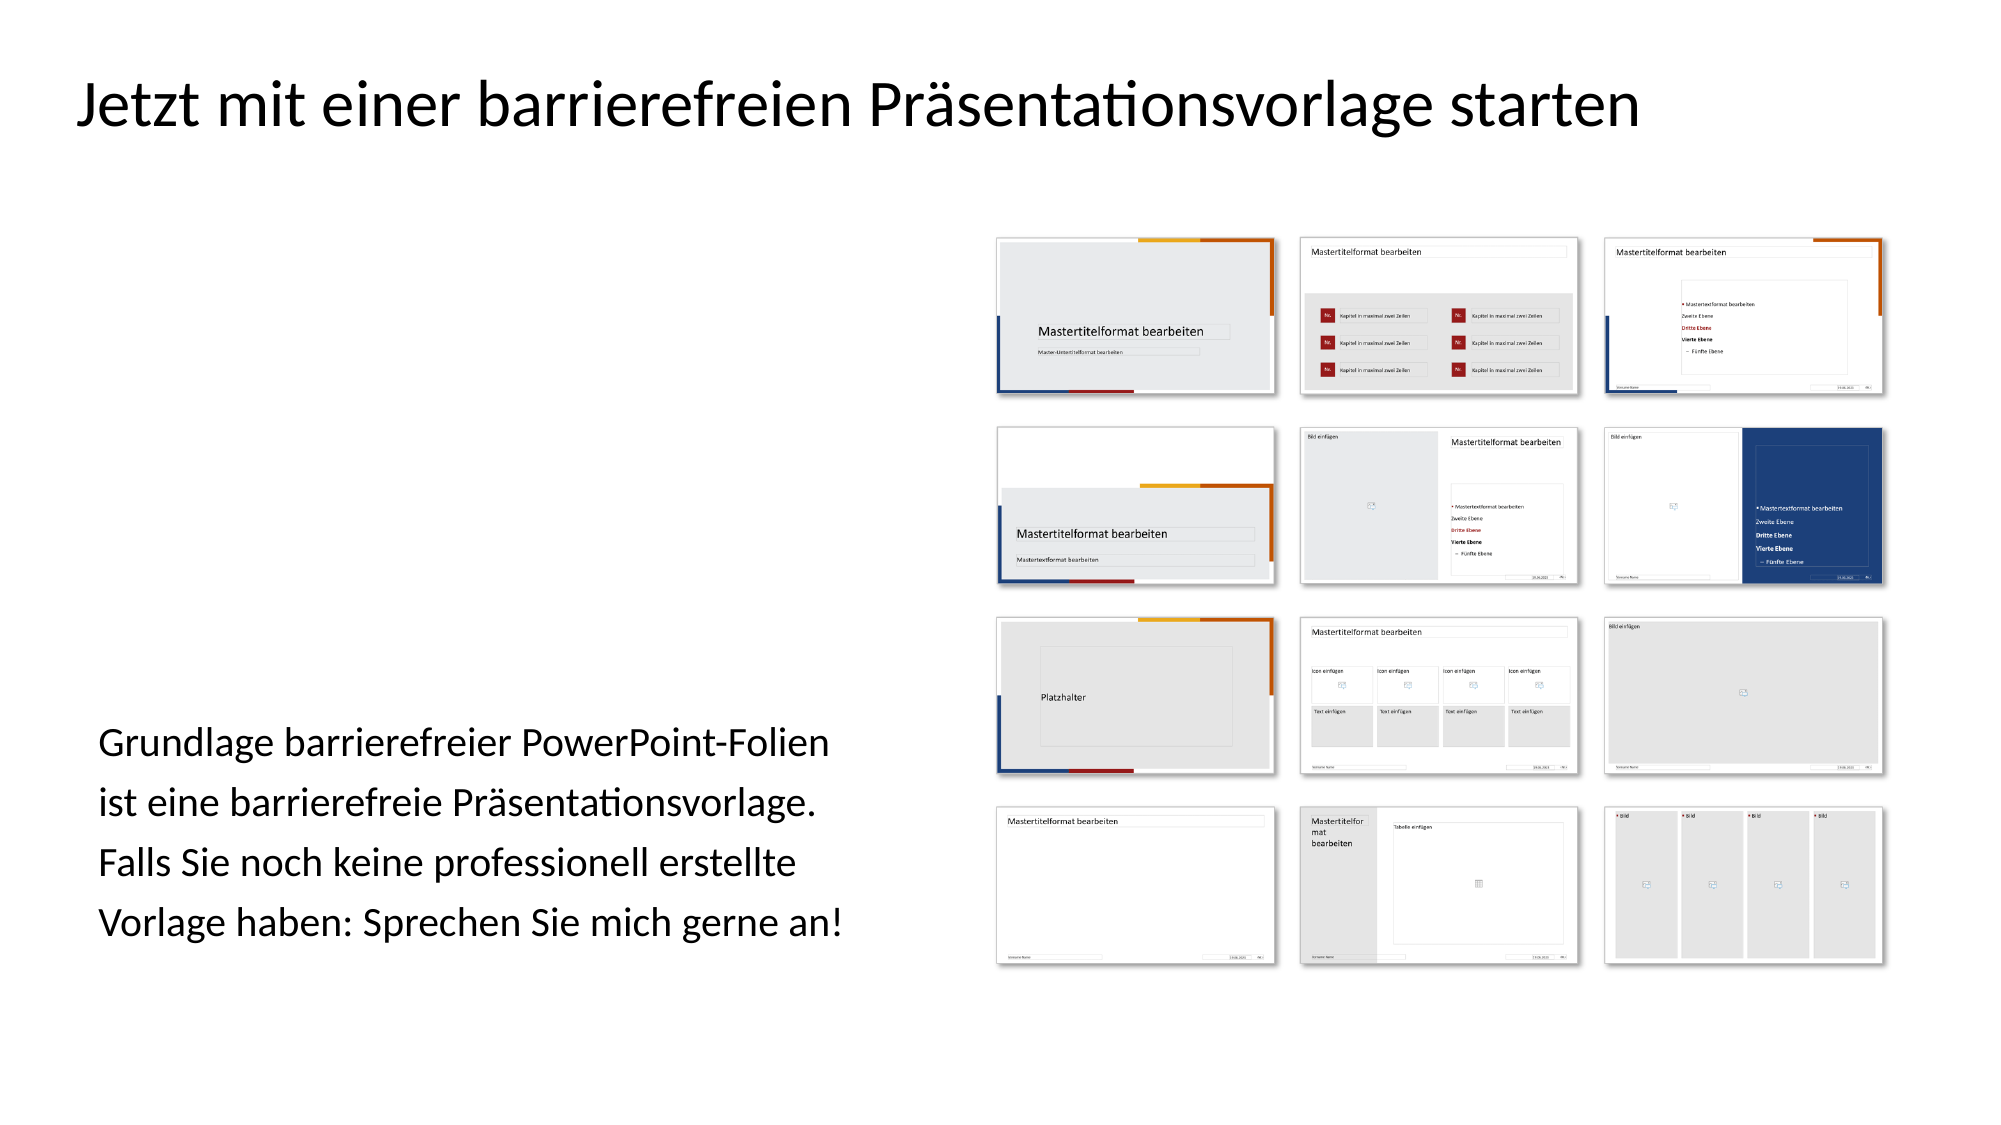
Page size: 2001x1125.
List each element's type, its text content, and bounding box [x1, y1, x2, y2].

title Jetzt mit einer barrierefreien Präsentationsvorlage starten [76, 59, 1922, 141]
text_box Grundlage barrierefreier PowerPoint-Folien ist eine barrierefreie Präsentationsvorlage. Falls Sie noch keine professionell erstellte Vorlage haben: Sprechen Sie mich gerne an! [80, 693, 873, 961]
picture [945, 201, 1922, 1005]
